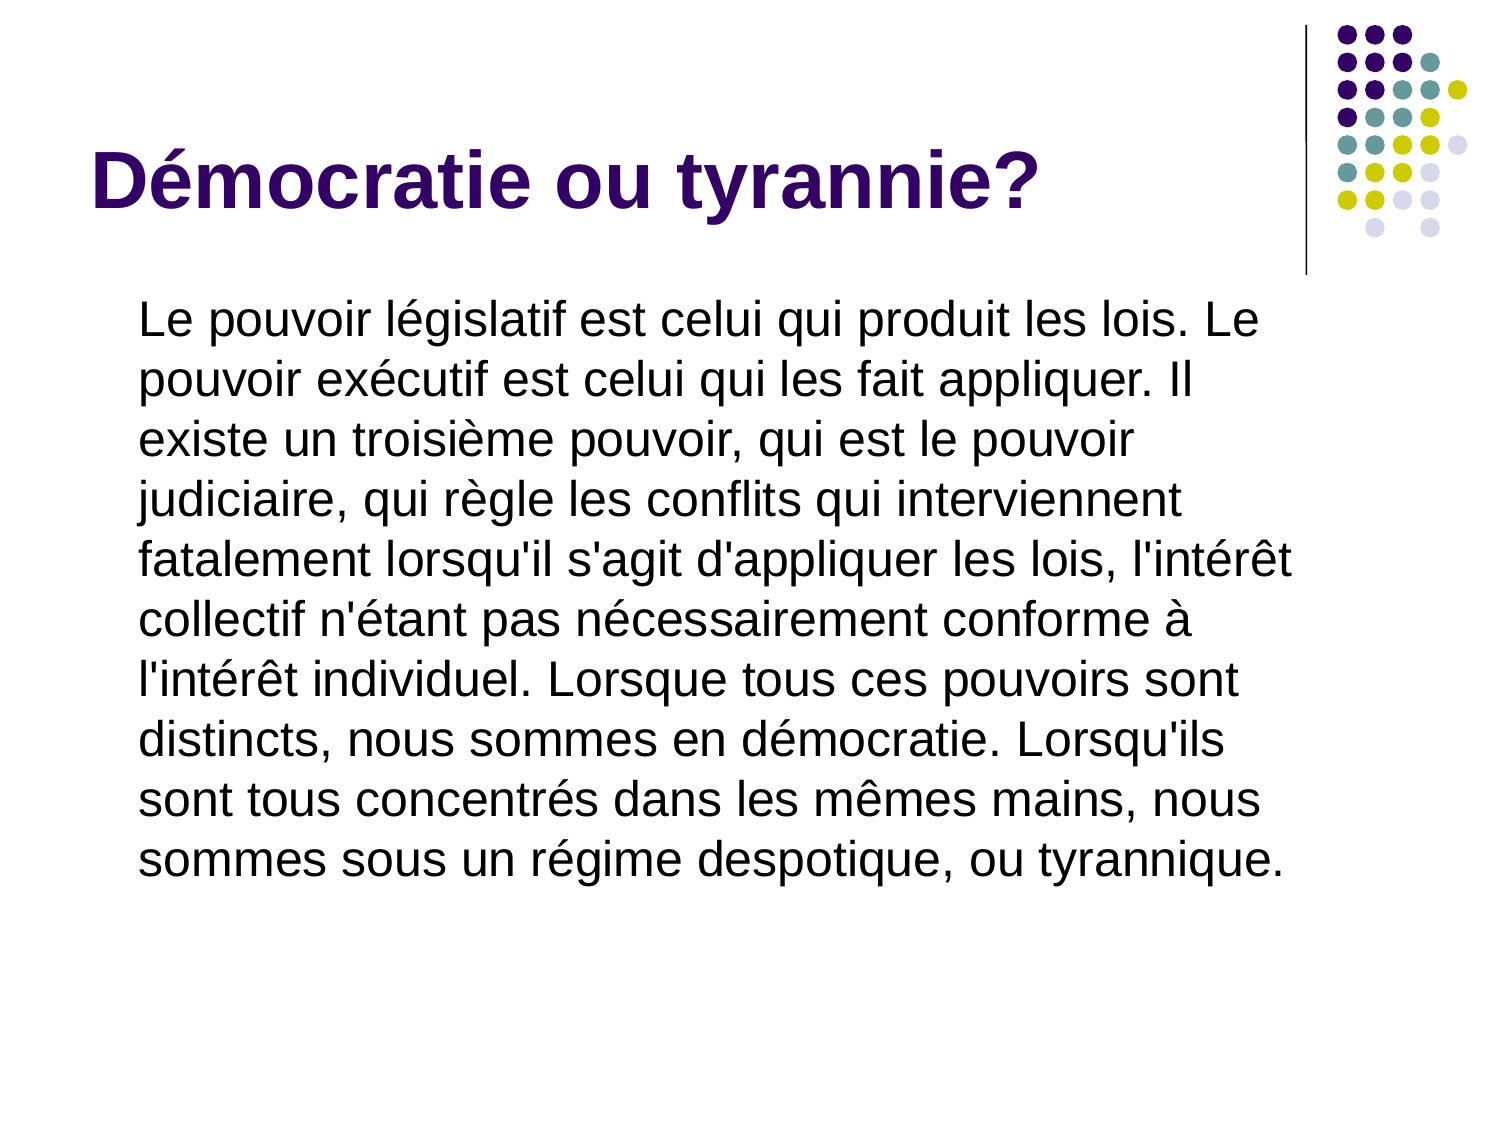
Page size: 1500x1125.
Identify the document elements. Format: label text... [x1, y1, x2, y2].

text_box Le pouvoir législatif est celui qui produit les lois. Le pouvoir exécutif est celui qui les fait appliquer. Il existe un troisième pouvoir, qui est le pouvoir judiciaire, qui règle les conflits qui interviennent fatalement lorsqu'il s'agit d'appliquer les lois, l'intérêt collectif n'étant pas nécessairement conforme à l'intérêt individuel. Lorsque tous ces pouvoirs sont distincts, nous sommes en démocratie. Lorsqu'ils sont tous concentrés dans les mêmes mains, nous sommes sous un régime despotique, ou tyrannique. [123, 279, 1329, 894]
title Démocratie ou tyrannie? [74, 19, 1313, 233]
